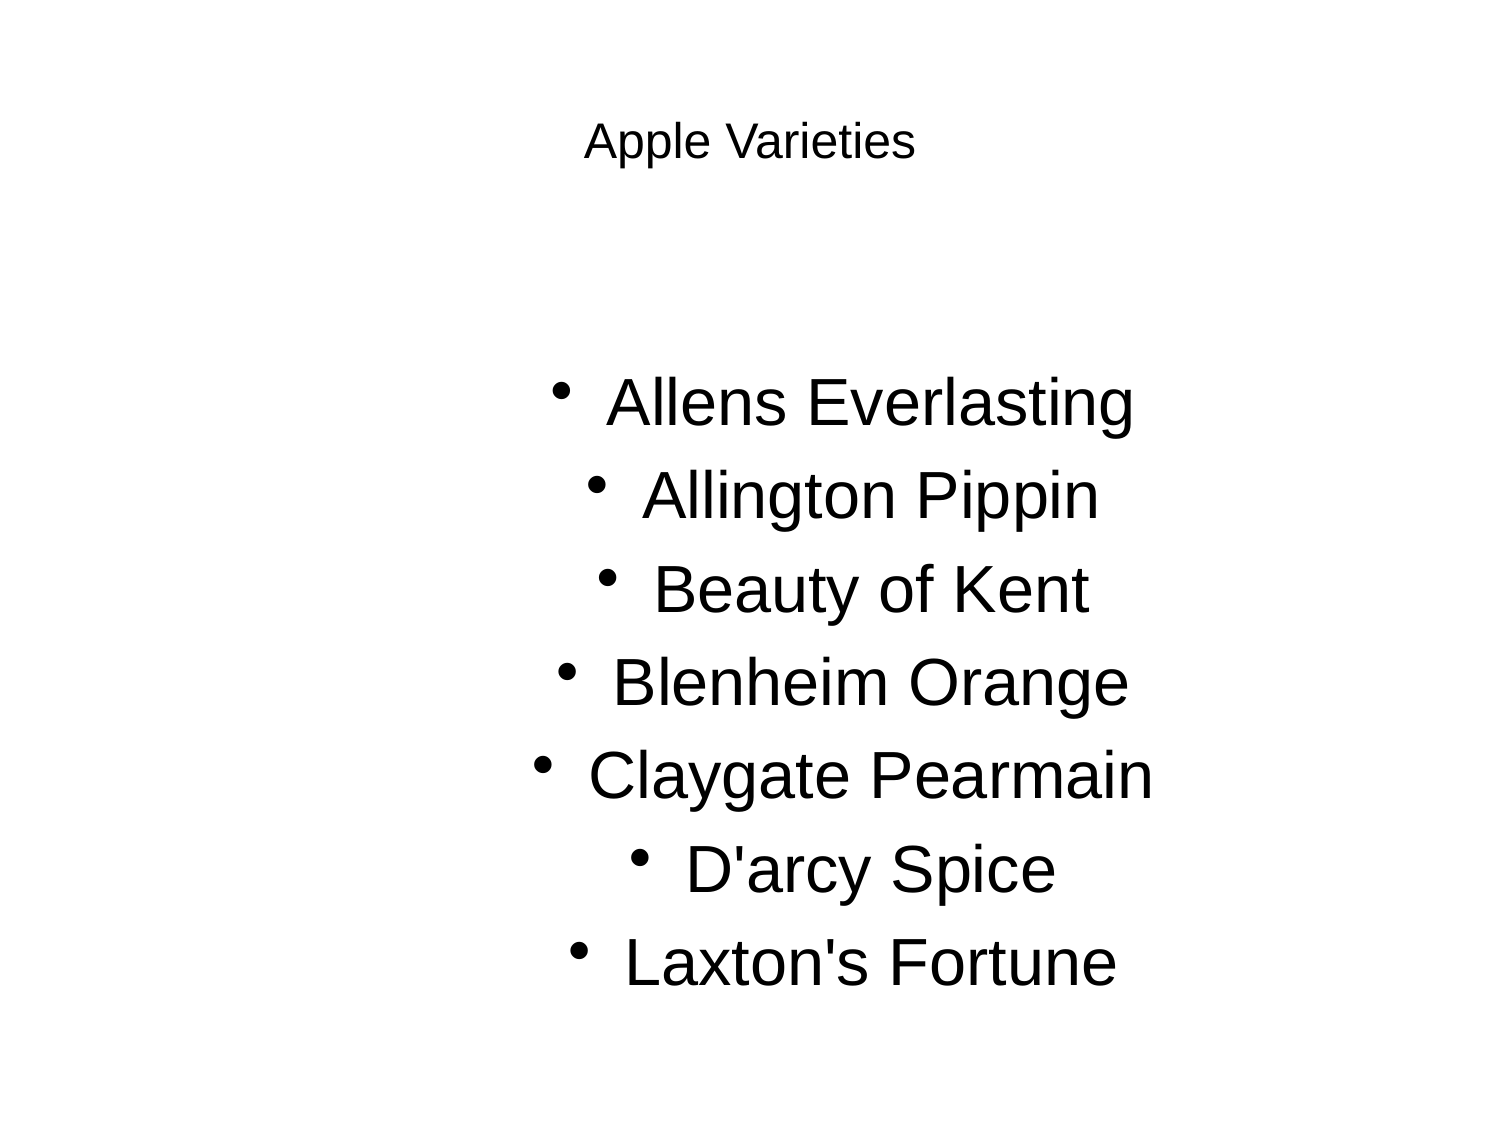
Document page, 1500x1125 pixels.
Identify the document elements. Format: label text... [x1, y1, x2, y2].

list Allens Everlasting Allington Pippin Beauty of Kent Blenheim Orange Claygate Pearmain D'arcy Spice Laxton's Fortune [257, 351, 1430, 1042]
title Apple Varieties [74, 44, 1426, 233]
